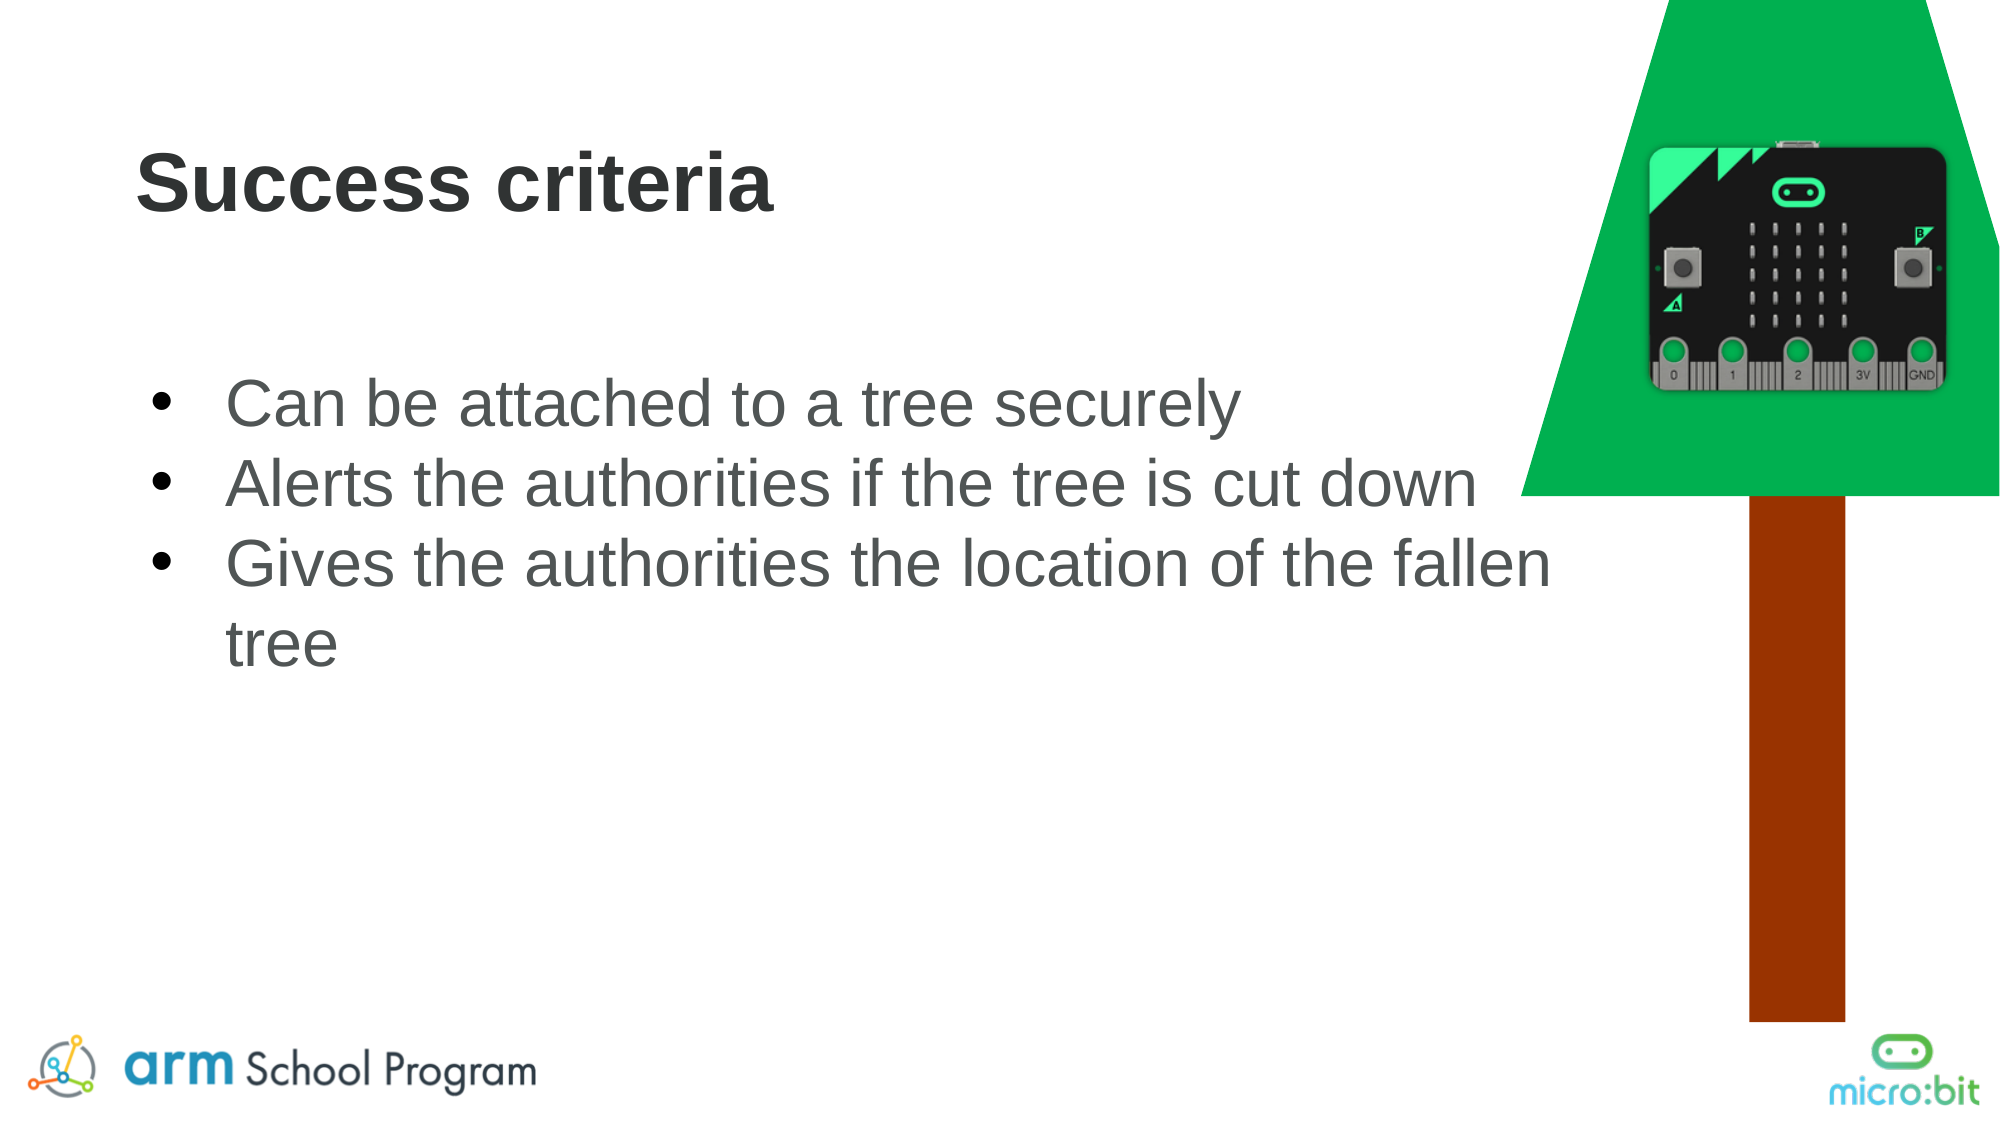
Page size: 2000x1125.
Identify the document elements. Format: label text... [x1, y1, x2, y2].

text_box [1520, 0, 2000, 1023]
picture [20, 1029, 545, 1107]
text_box Can be attached to a tree securely Alerts the authorities if the tree is cut down Gives the authorities the location of the fallen tree [135, 352, 1515, 688]
picture [1829, 1029, 1980, 1106]
title Success criteria [135, 121, 1515, 214]
